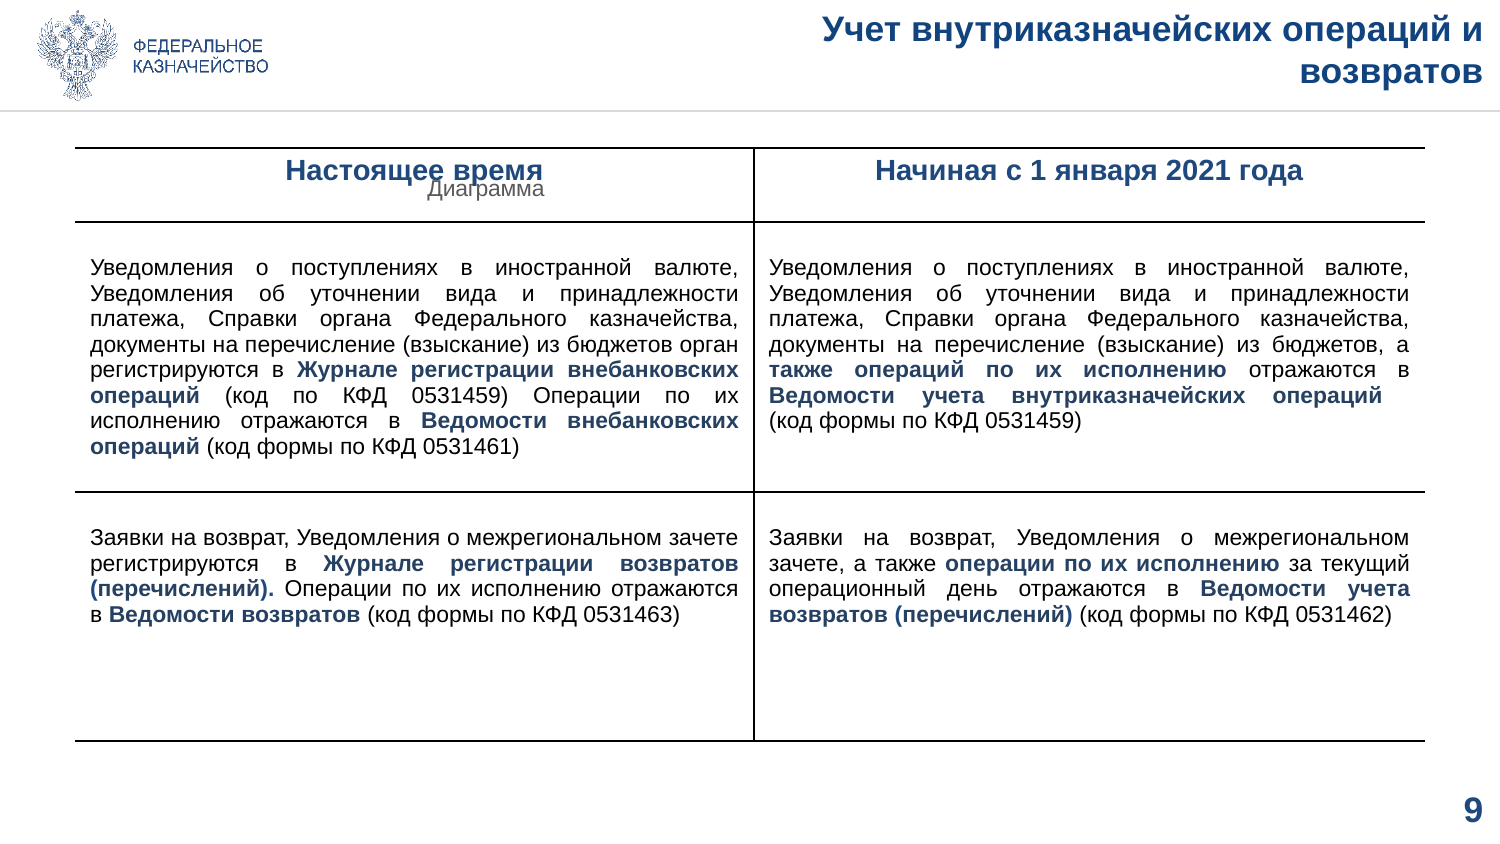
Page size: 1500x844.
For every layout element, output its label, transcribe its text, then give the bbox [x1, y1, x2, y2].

table_header Начиная с 1 января 2021 года [900, 149, 1425, 221]
picture [37, 10, 268, 101]
title Учет внутриказначейских операций и возвратов [771, 5, 1484, 138]
table_cell Заявки на возврат, Уведомления о межрегиональном зачете, а также операции по их исполнению за текущий операционный день отражаются в Ведомости учета возвратов (перечислений) (код формы по КФД 0531462) [901, 493, 1425, 740]
slide_number 8 [1138, 786, 1484, 831]
table_cell Уведомления о поступлениях в иностранной валюте, Уведомления об уточнении вида и принадлежности платежа, Справки органа Федерального казначейства, документы на перечисление (взыскание) из бюджетов, а также операций по их исполнению отражаются в Ведомости учета внутриказначейских операций (код формы по КФД 0531459) [901, 223, 1425, 491]
chart [74, 146, 898, 773]
